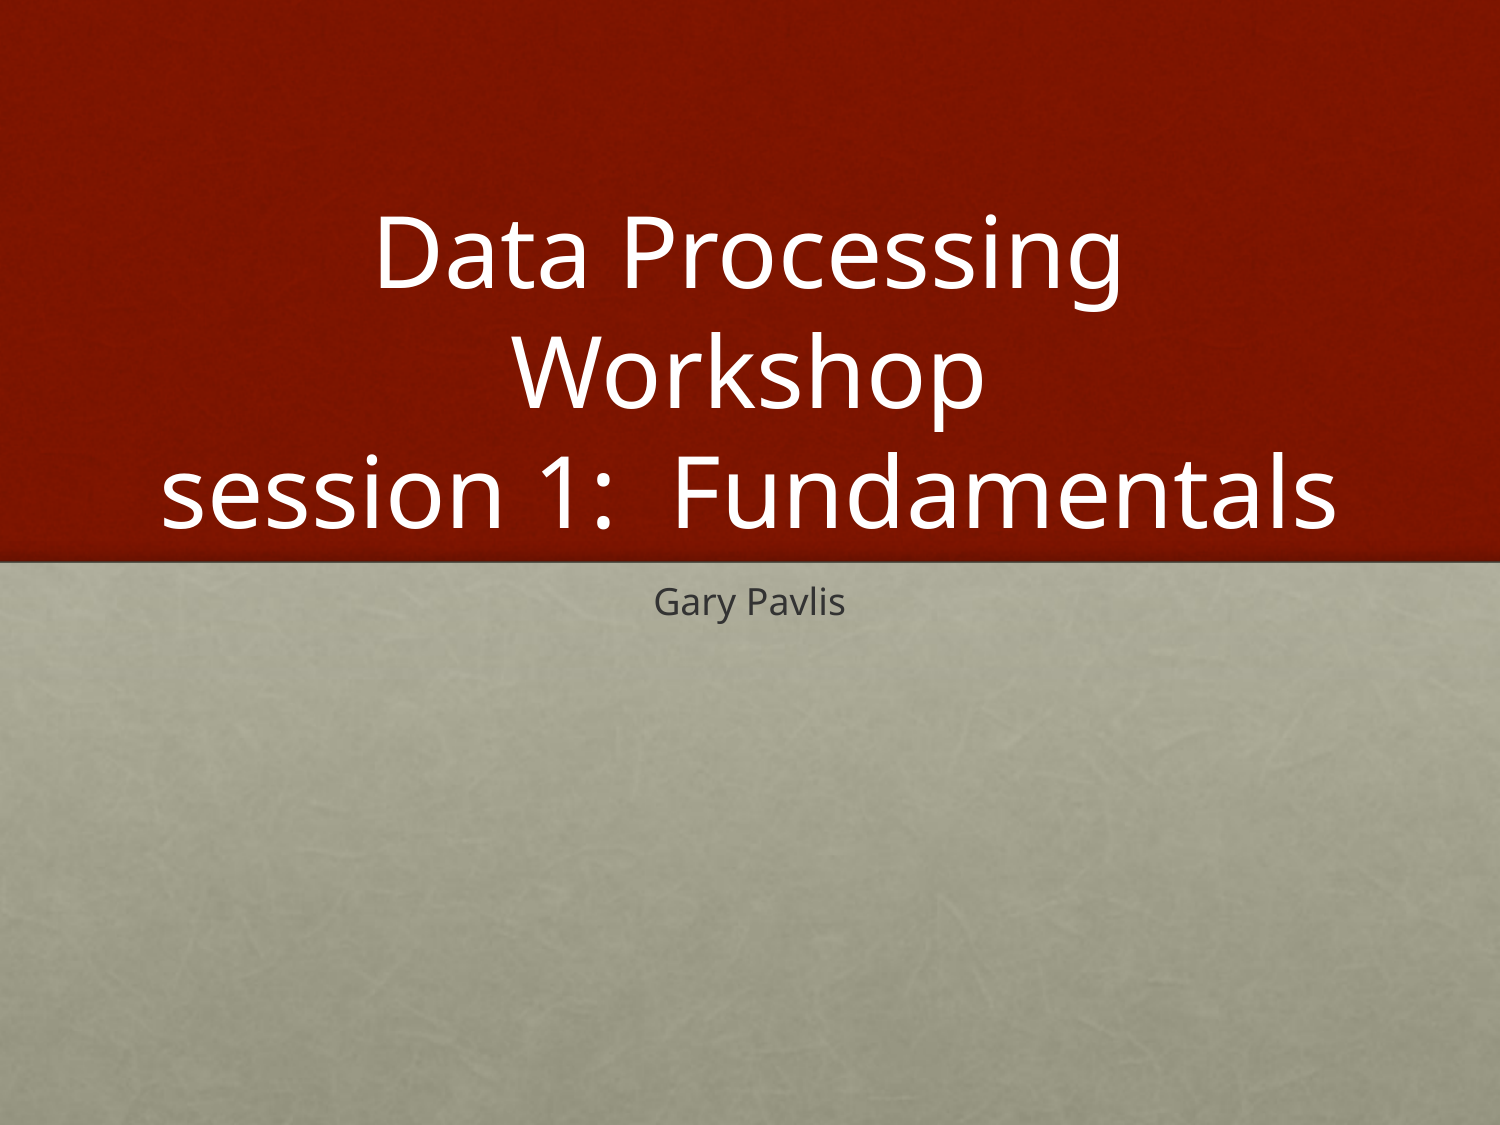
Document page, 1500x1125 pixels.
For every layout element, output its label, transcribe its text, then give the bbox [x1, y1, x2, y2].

subtitle Gary Pavlis [127, 570, 1372, 859]
picture [0, 541, 1500, 1125]
title Data Processing Workshop session 1: Fundamentals [127, 314, 1372, 556]
